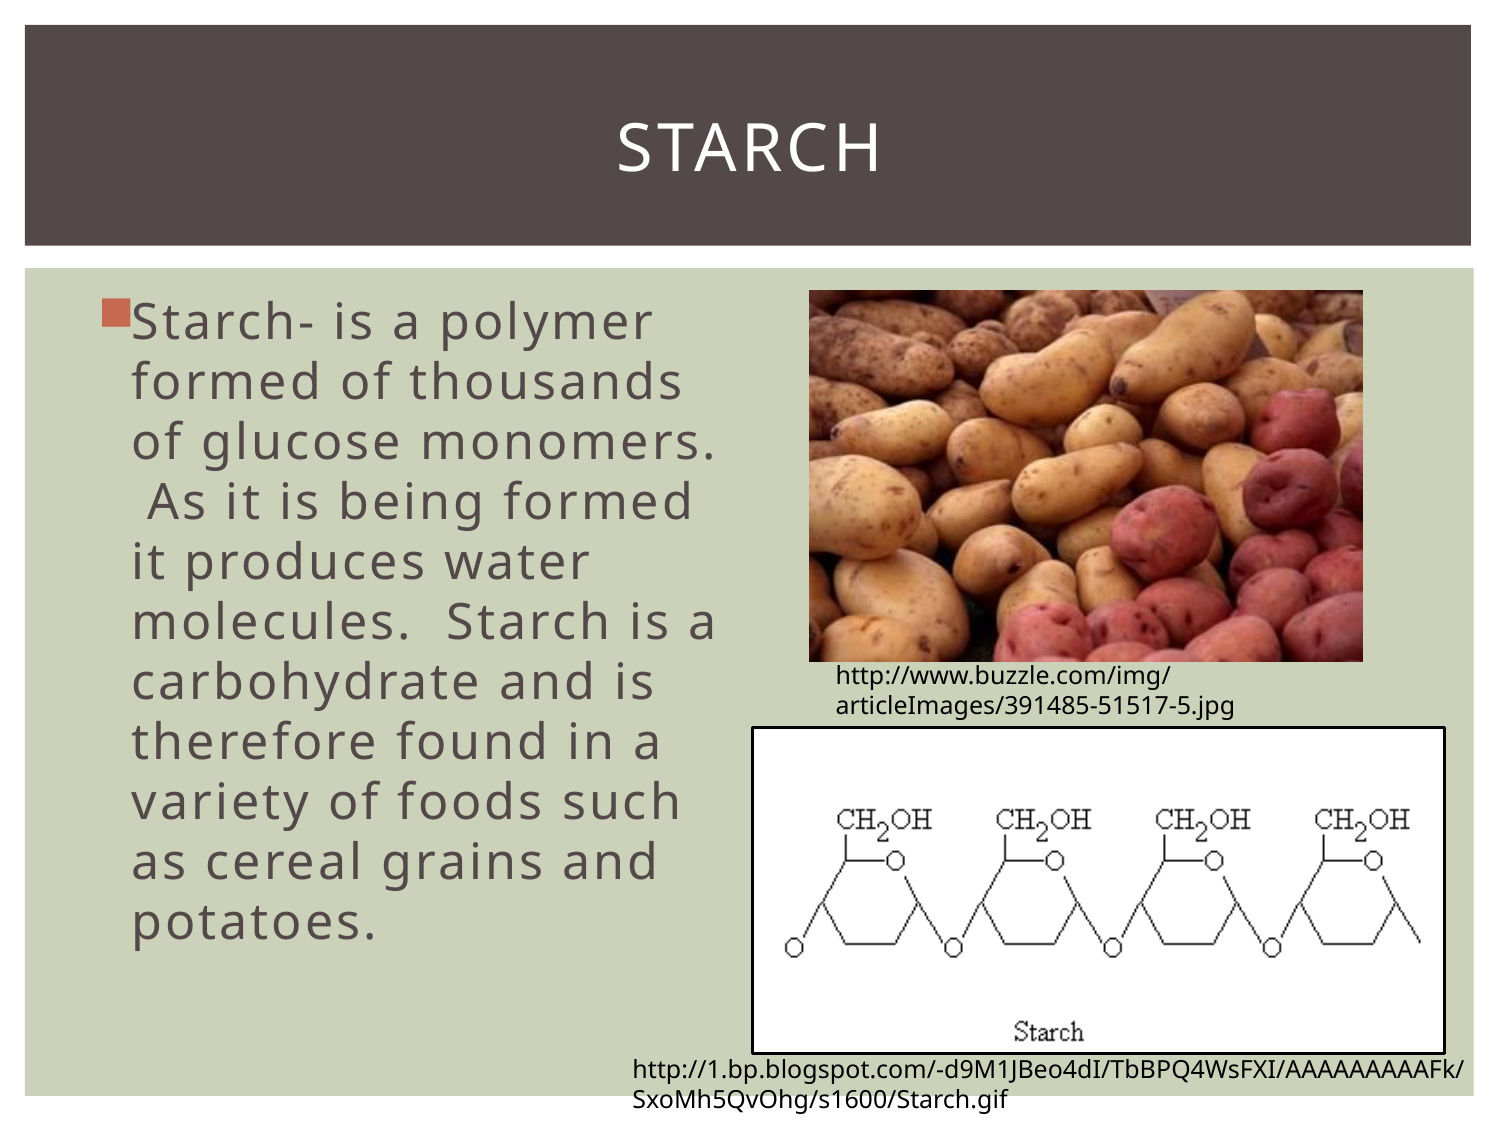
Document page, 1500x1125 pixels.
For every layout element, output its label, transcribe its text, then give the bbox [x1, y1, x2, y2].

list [808, 290, 1363, 662]
text_box http://www.buzzle.com/img/articleImages/391485-51517-5.jpg [820, 669, 1353, 726]
picture [752, 727, 1448, 1054]
text_box http://1.bp.blogspot.com/-d9M1JBeo4dI/TbBPQ4WsFXI/AAAAAAAAAFk/SxoMh5QvOhg/s1600/Starch.gif [617, 1045, 1500, 1121]
title Starch [62, 58, 1438, 232]
list Starch- is a polymer formed of thousands of glucose monomers. As it is being formed it produces water molecules. Starch is a carbohydrate and is therefore found in a variety of foods such as cereal grains and potatoes. [75, 281, 738, 1005]
